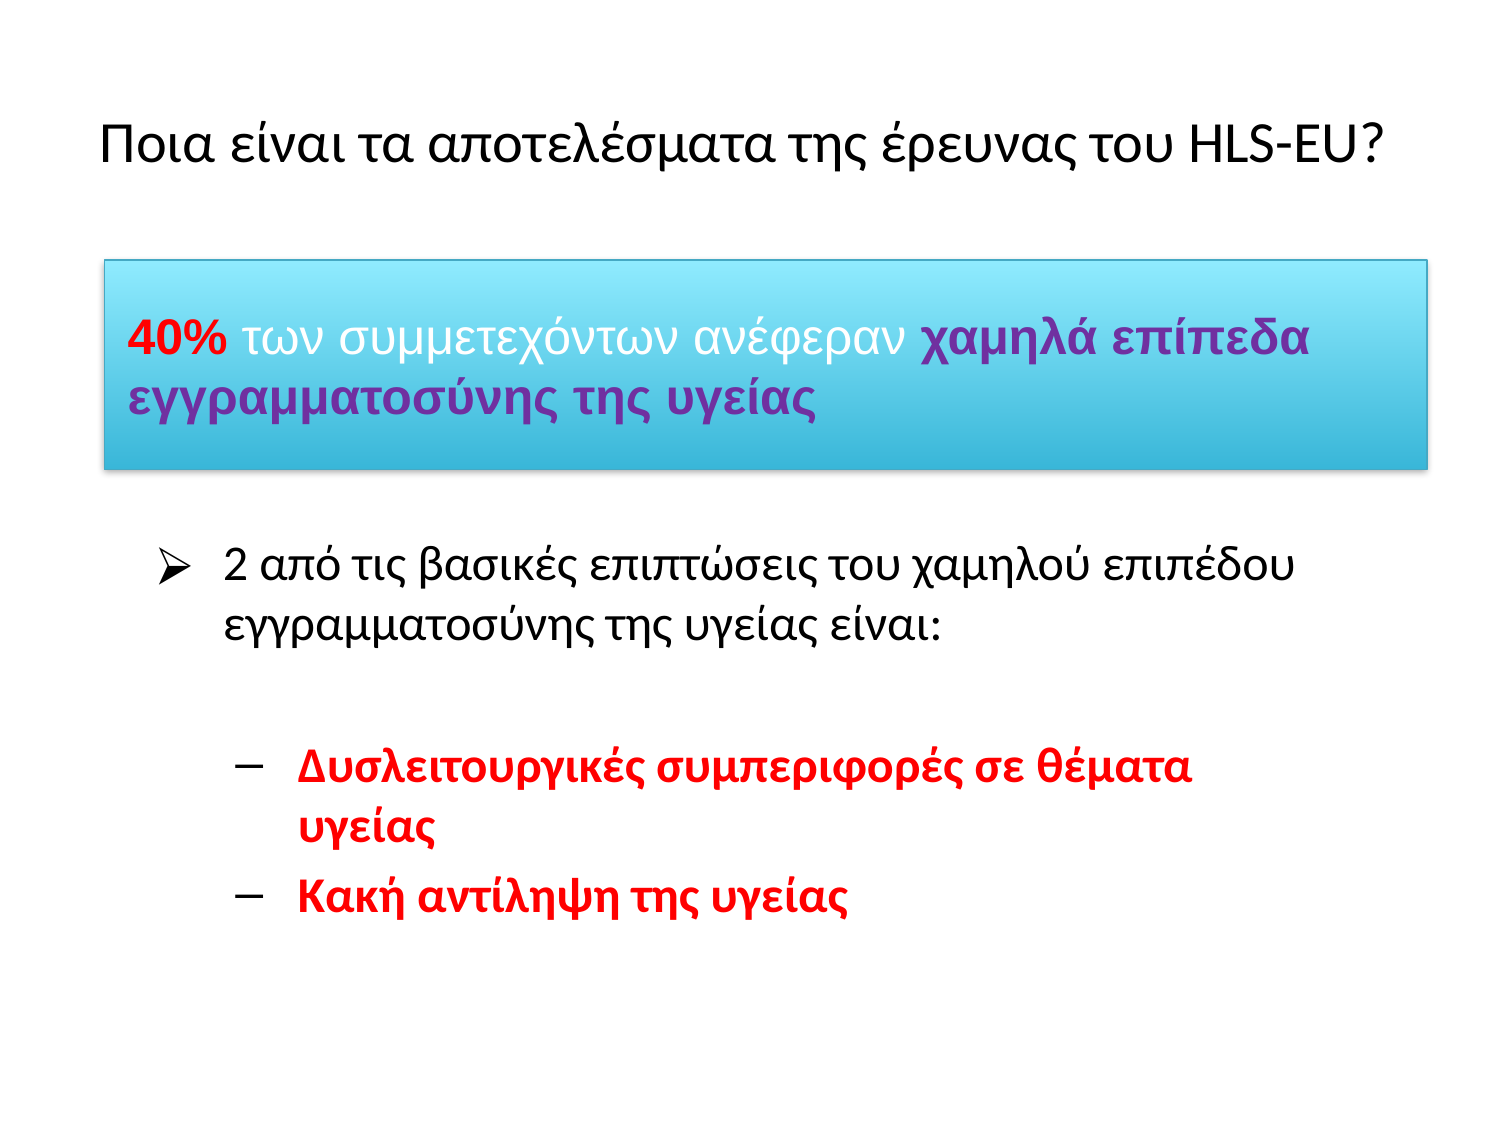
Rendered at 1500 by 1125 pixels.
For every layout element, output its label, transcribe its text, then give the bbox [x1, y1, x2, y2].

list 2 από τις βασικές επιπτώσεις του χαμηλού επιπέδου εγγραμματοσύνης της υγείας είναι: Δυσλειτουργικές συμπεριφορές σε θέματα υγείας Κακή αντίληψη της υγείας [132, 523, 1357, 1040]
list 40% των συμμετεχόντων ανέφεραν χαμηλά επίπεδα εγγραμματοσύνης της υγείας [104, 260, 1427, 470]
title Ποια είναι τα αποτελέσματα της έρευνας του HLS-EU? [75, 45, 1425, 233]
